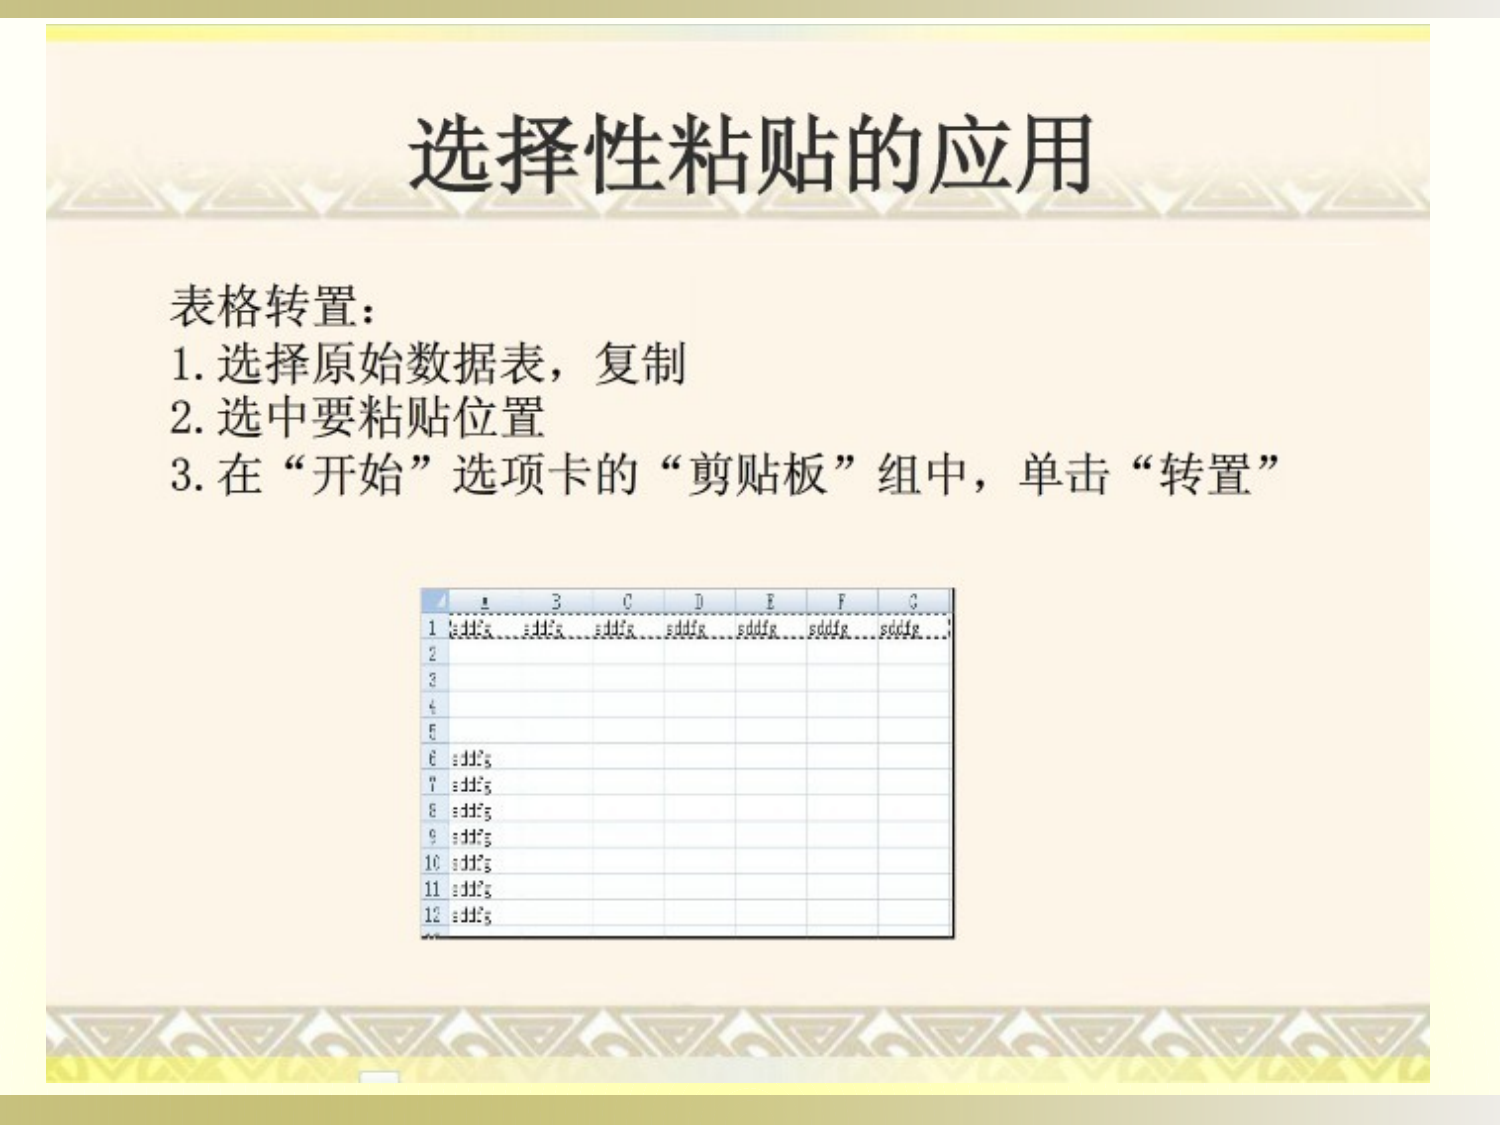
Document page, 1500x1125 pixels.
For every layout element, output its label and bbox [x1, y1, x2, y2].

picture [46, 23, 1431, 1084]
